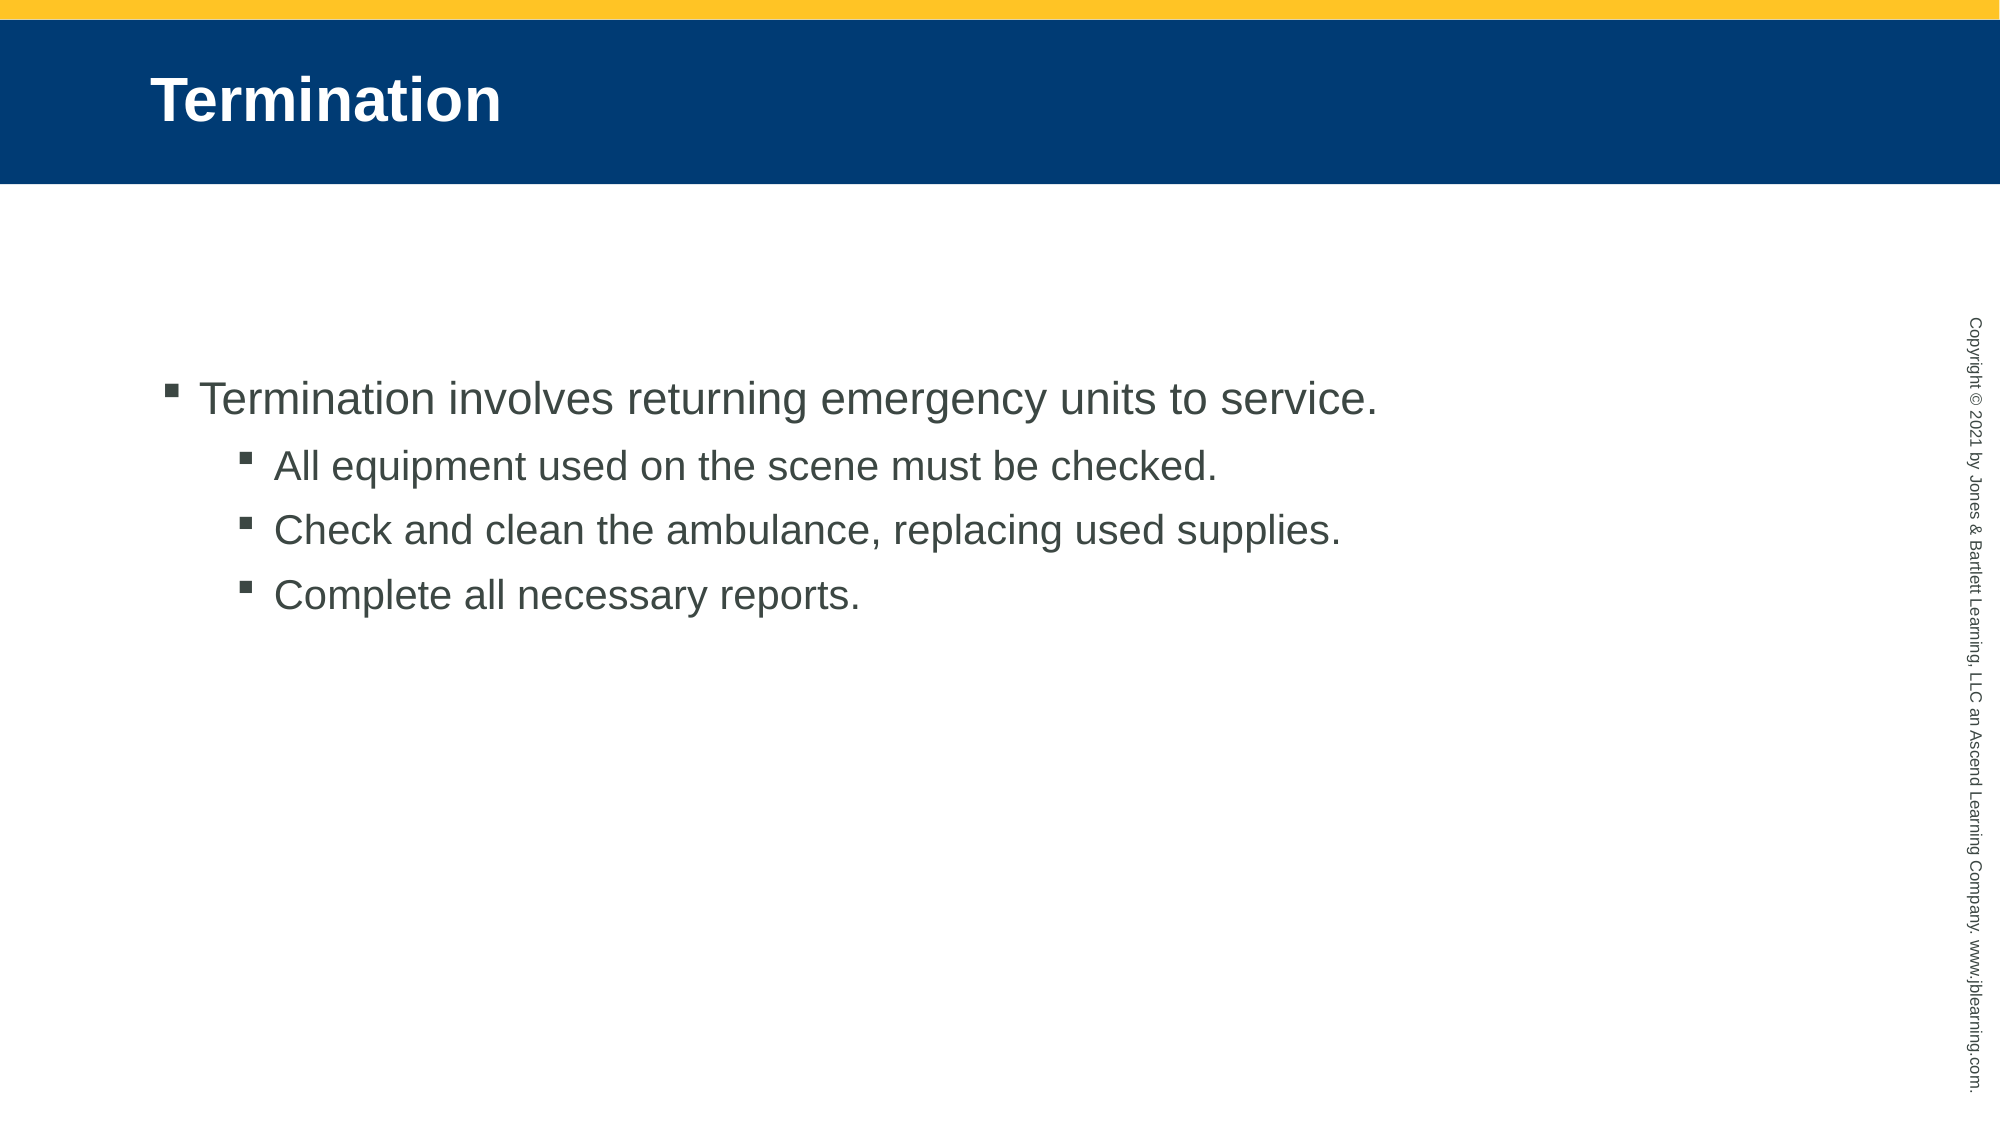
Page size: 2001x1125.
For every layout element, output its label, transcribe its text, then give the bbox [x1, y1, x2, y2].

list Termination involves returning emergency units to service. All equipment used on the scene must be checked. Check and clean the ambulance, replacing used supplies. Complete all necessary reports. [146, 361, 1859, 1016]
title Termination [0, 19, 2000, 185]
